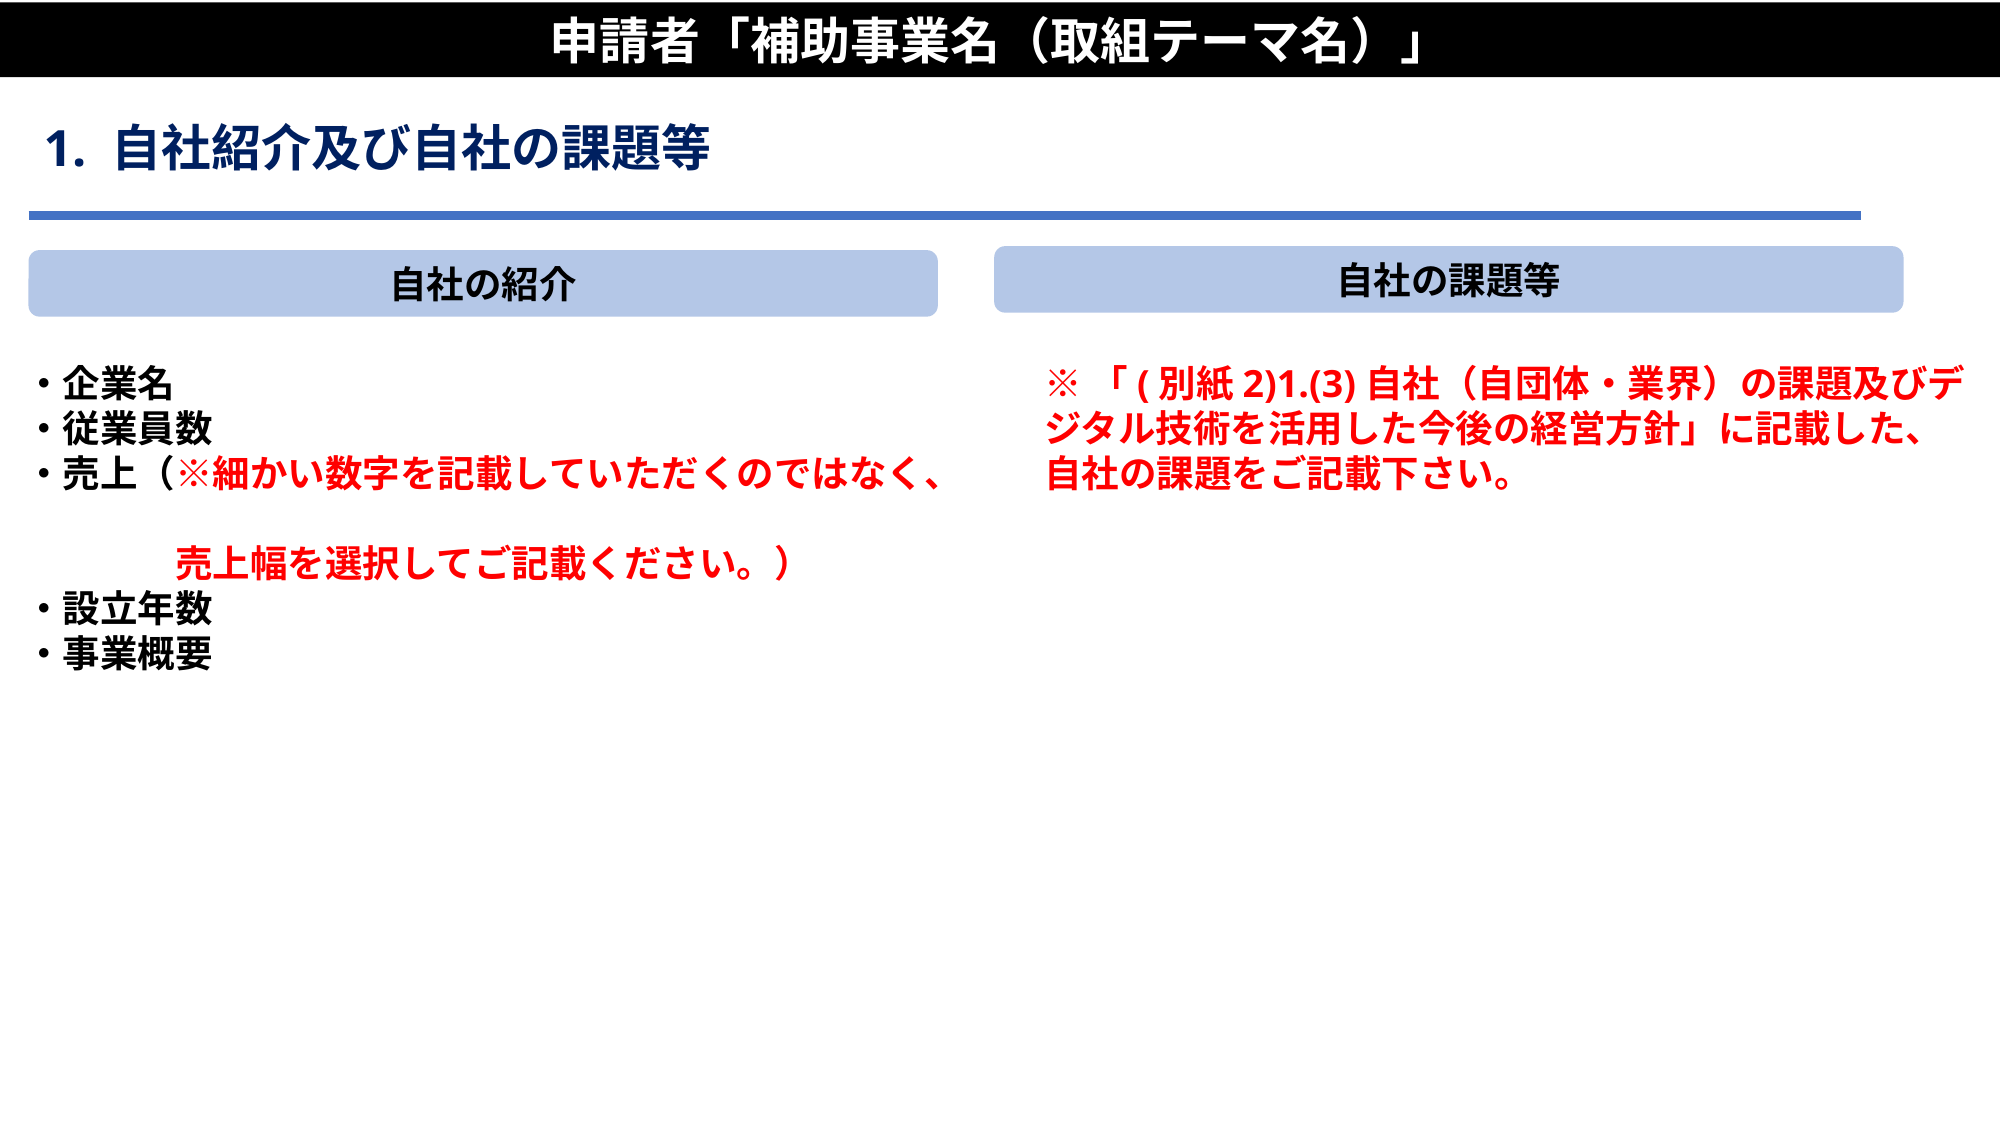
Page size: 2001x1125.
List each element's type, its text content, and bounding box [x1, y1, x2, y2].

text_box ・企業名 ・従業員数 ・売上（※細かい数字を記載していただくのではなく、 売上幅を選択してご記載ください。） ・設立年数 ・事業概要 [10, 352, 963, 728]
text_box 自社の紹介 [28, 250, 938, 317]
text_box 申請者「補助事業名（取組テーマ名）」 [0, 2, 2000, 78]
text_box 自社の課題等 [994, 246, 1904, 313]
text_box ※「(別紙2)1.(3)自社（自団体・業界）の課題及びデジタル技術を活用した今後の経営方針」に記載した、自社の課題をご記載下さい。 [1029, 352, 1982, 503]
text_box 1. 自社紹介及び自社の課題等 [28, 109, 1030, 184]
